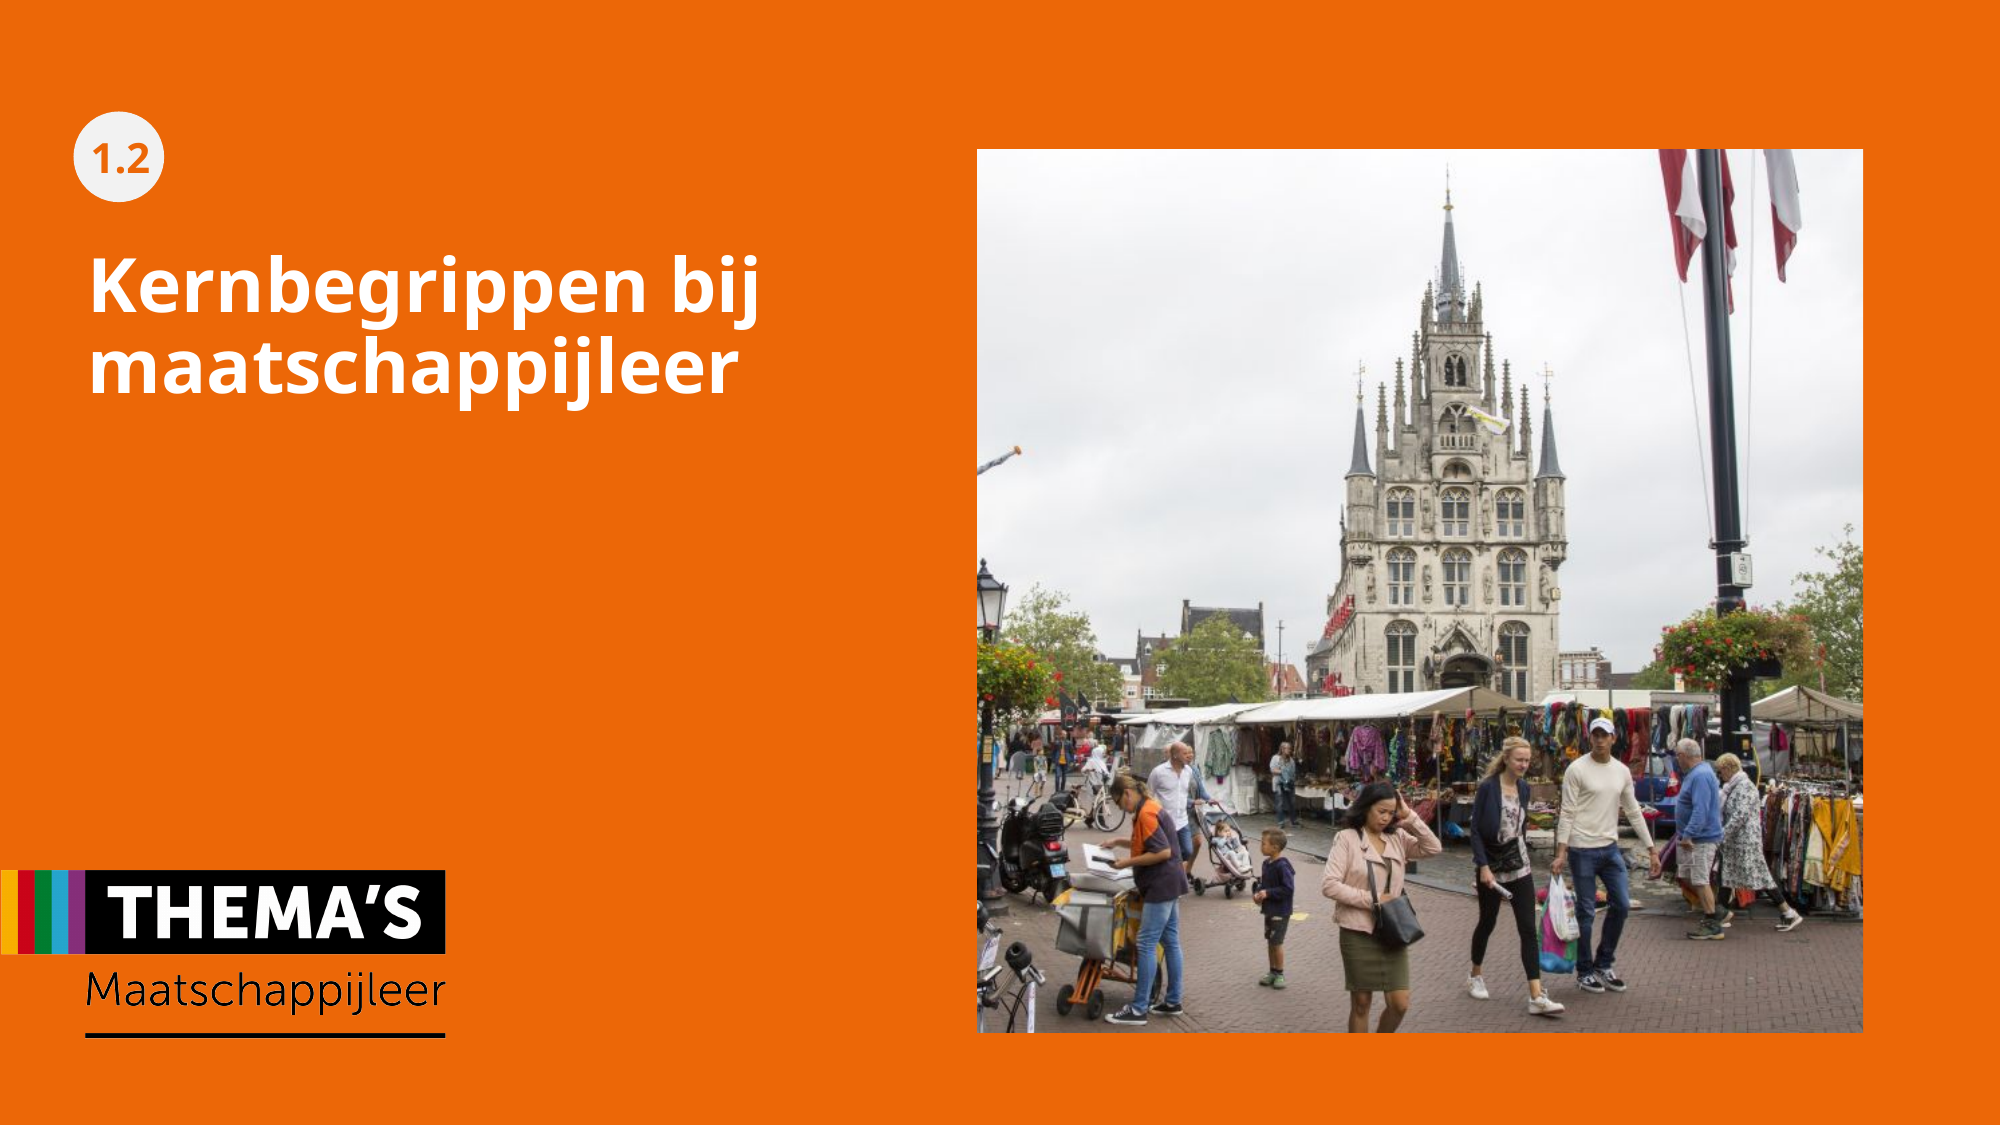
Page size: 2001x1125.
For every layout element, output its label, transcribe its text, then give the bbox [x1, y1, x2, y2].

picture [977, 149, 1864, 1036]
list Kernbegrippen bij maatschappijleer [72, 240, 928, 769]
title 1.2 [71, 102, 170, 190]
picture [0, 786, 474, 1125]
